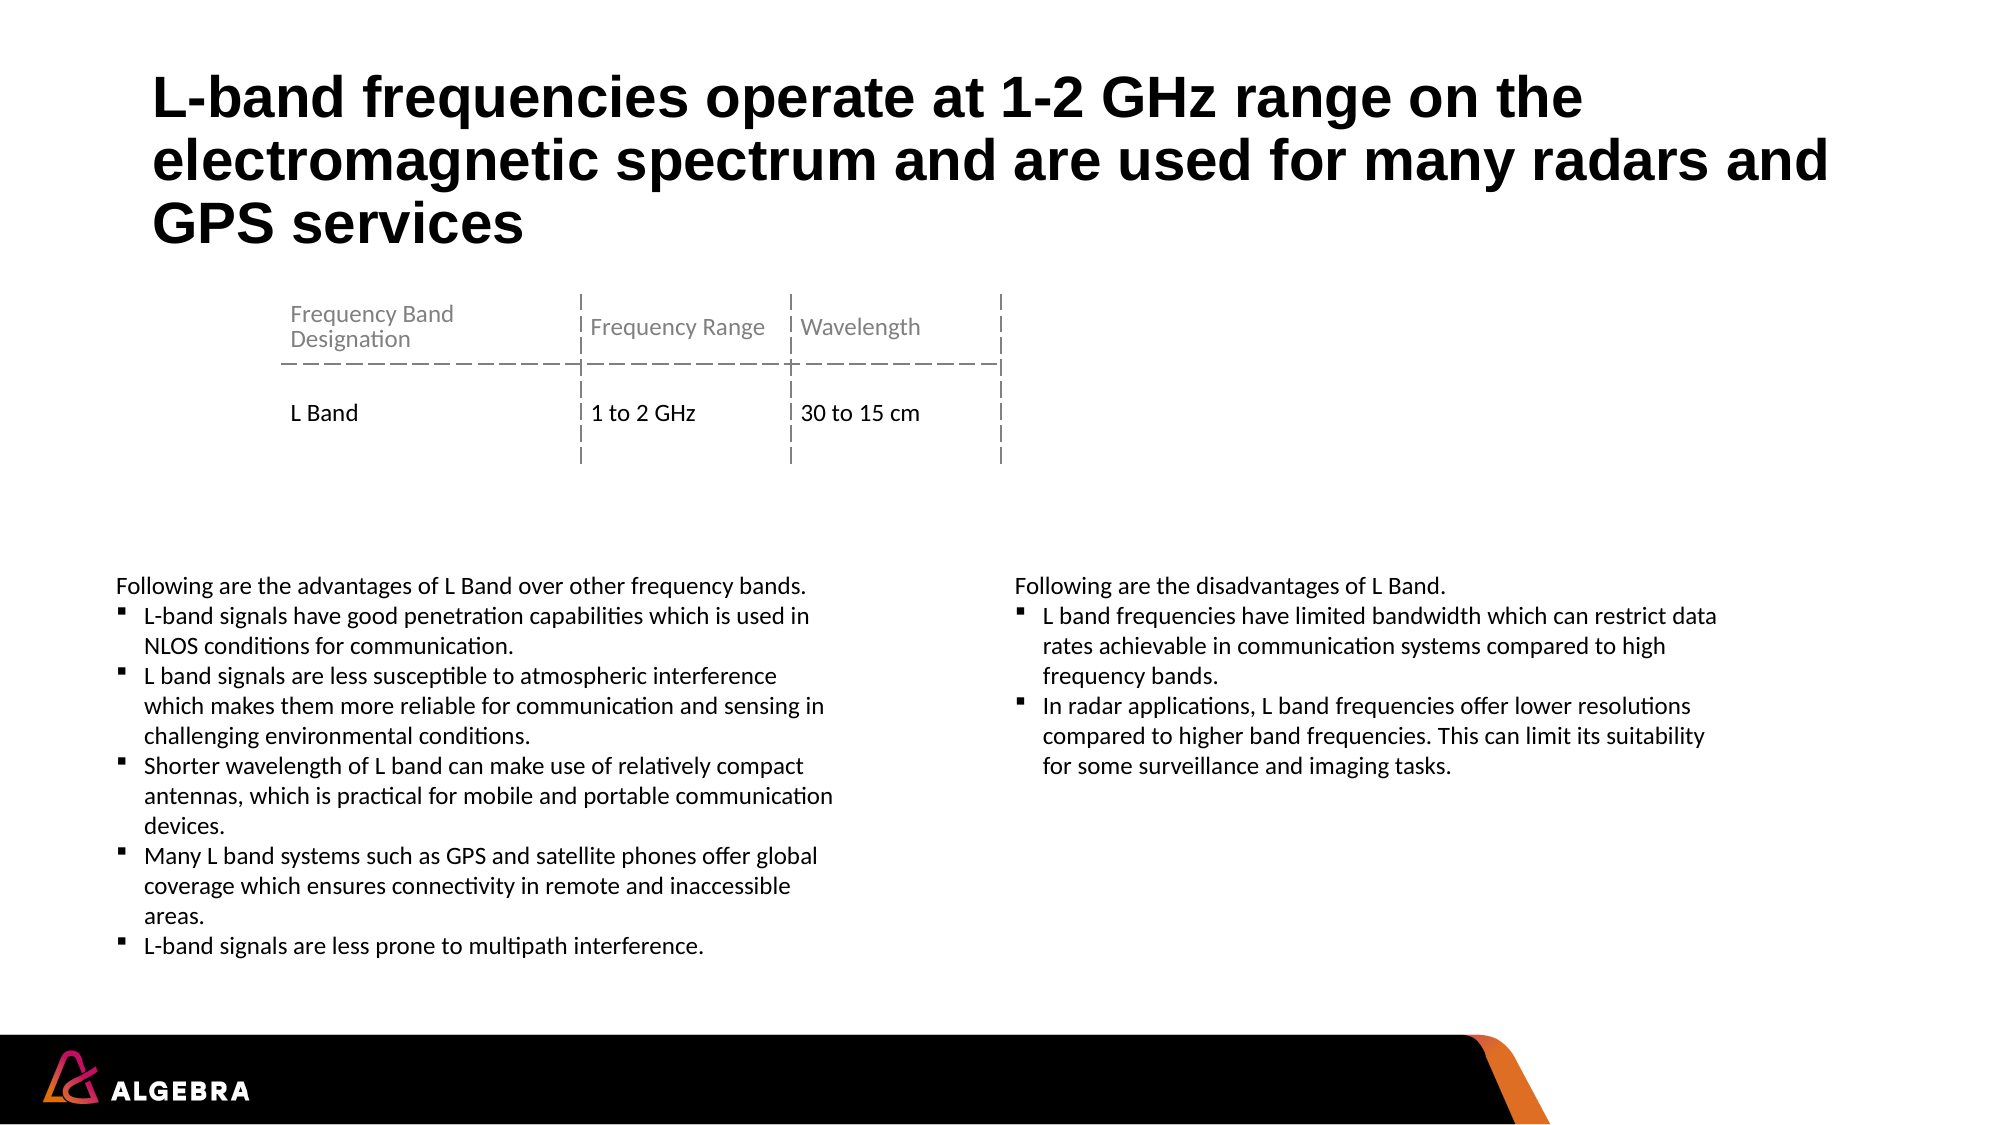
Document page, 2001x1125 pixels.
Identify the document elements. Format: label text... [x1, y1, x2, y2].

text_box Following are the advantages of L Band over other frequency bands. L-band signals have good penetration capabilities which is used in NLOS conditions for communication. L band signals are less susceptible to atmospheric interference which makes them more reliable for communication and sensing in challenging environmental conditions. Shorter wavelength of L band can make use of relatively compact antennas, which is practical for mobile and portable communication devices. Many L band systems such as GPS and satellite phones offer global coverage which ensures connectivity in remote and inaccessible areas. L-band signals are less prone to multipath interference. [100, 561, 852, 1026]
table_header Frequency Band Designation [281, 294, 581, 364]
table_header Wavelength [791, 294, 1001, 364]
table_cell 30 to 15 cm [791, 364, 1001, 467]
title L-band frequencies operate at 1-2 GHz range on the electromagnetic spectrum and are used for many radars and GPS services [137, 59, 1863, 278]
picture [0, 1034, 1733, 1125]
table_cell 1 to 2 GHz [581, 364, 791, 467]
text_box Following are the disadvantages of L Band. L band frequencies have limited bandwidth which can restrict data rates achievable in communication systems compared to high frequency bands. In radar applications, L band frequencies offer lower resolutions compared to higher band frequencies. This can limit its suitability for some surveillance and imaging tasks. [999, 561, 1751, 1026]
table_header Frequency Range [581, 294, 791, 364]
table_cell L Band [281, 364, 581, 467]
